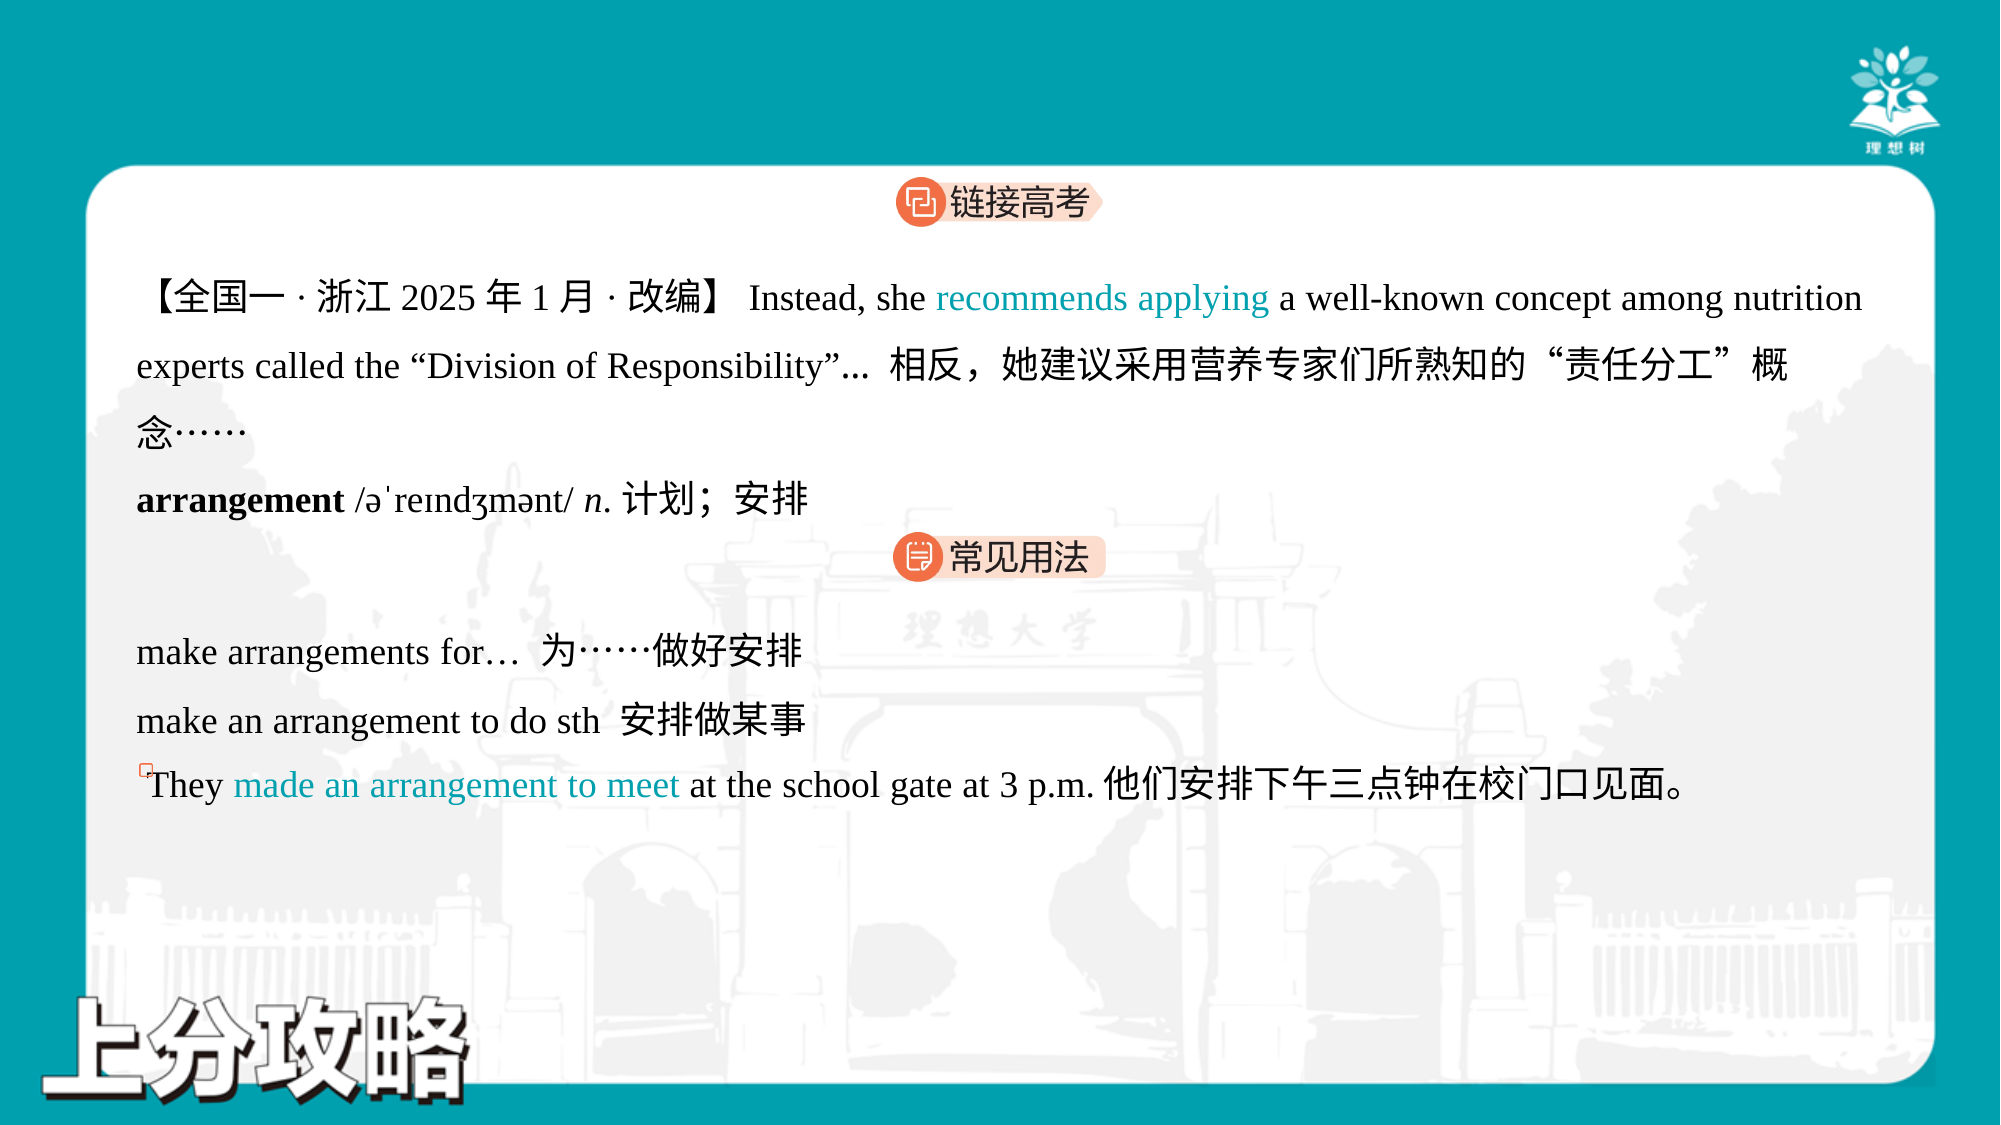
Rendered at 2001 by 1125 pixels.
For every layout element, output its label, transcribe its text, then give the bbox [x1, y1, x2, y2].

picture [0, 0, 2000, 1125]
text_box make arrangements for… 为……做好安排 make an arrangement to do sth 安排做某事 They made an arrangement to meet at the school gate at 3 p.m.他们安排下午三点钟在校门口见面。#106 [136, 603, 1865, 798]
text_box 【全国一·浙江2025年1月·改编】Instead, she recommends applying a well-known concept among nutrition experts called the “Division of Responsibility”… 相反，她建议采用营养专家们所熟知的“责任分工”概 念…… arrangement /əˈreɪndʒmənt/ n.计划；安排#102 [136, 249, 1865, 513]
